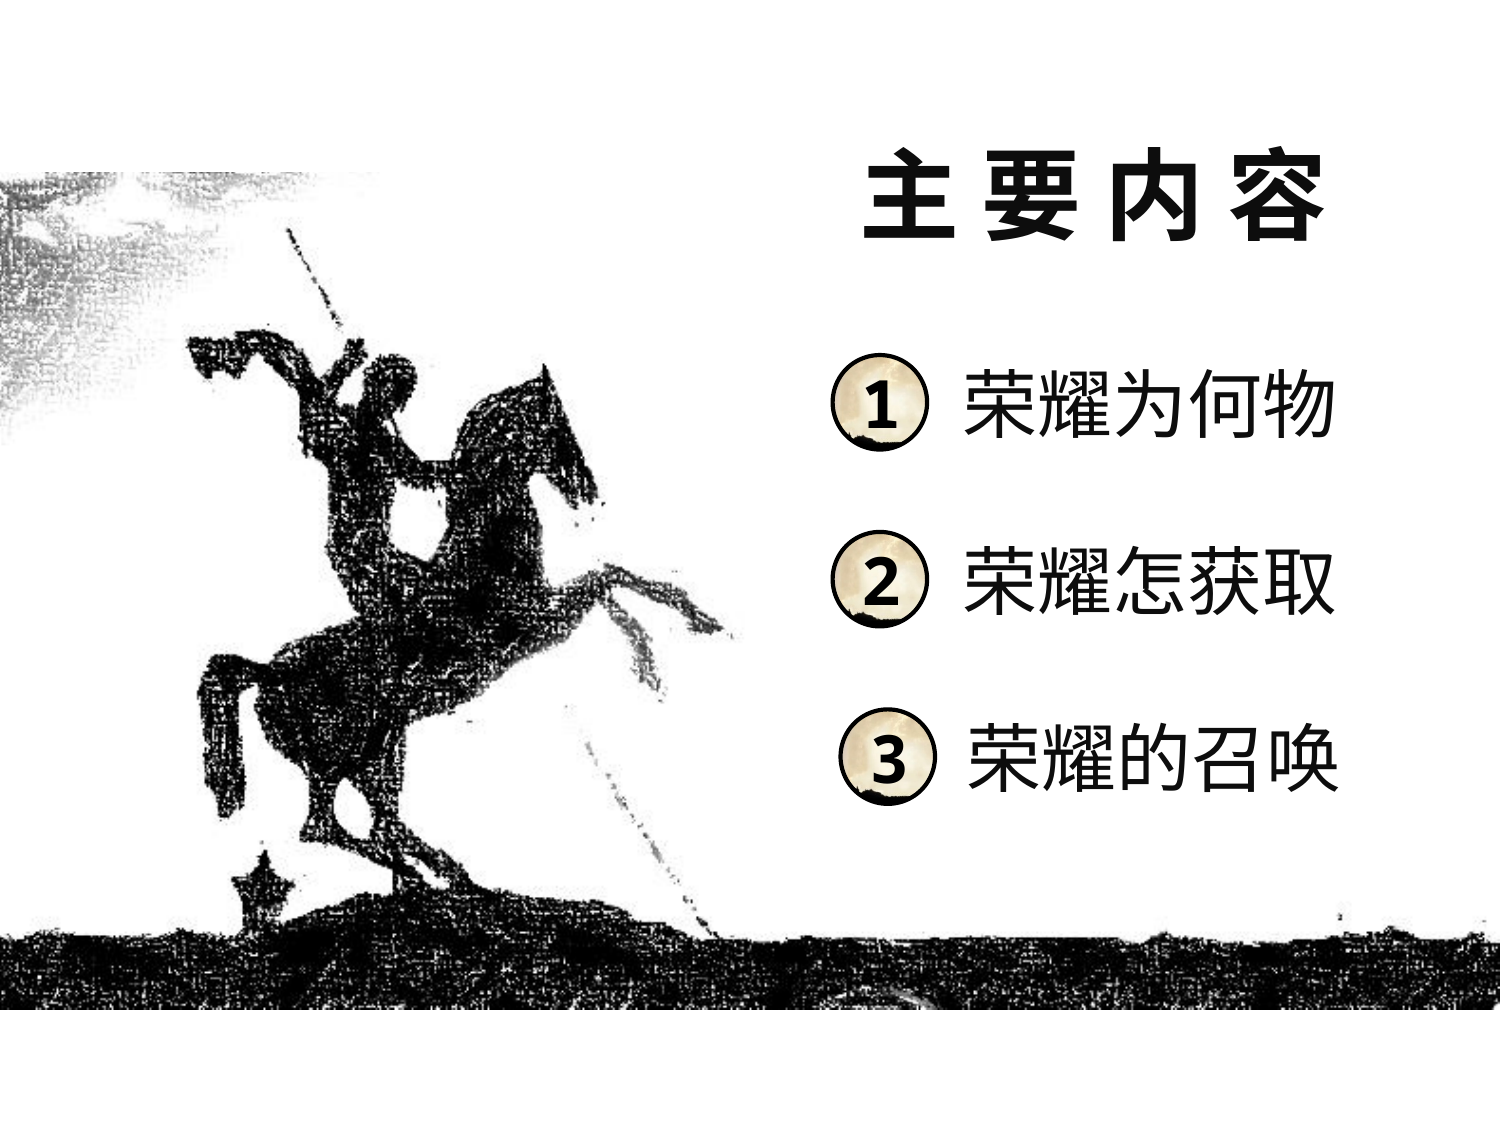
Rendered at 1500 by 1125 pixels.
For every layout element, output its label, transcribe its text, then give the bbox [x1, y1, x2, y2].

picture [0, 172, 1500, 1011]
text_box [840, 704, 1428, 811]
text_box 主 要 内 容 [844, 125, 1412, 171]
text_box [832, 349, 1408, 457]
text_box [832, 526, 1408, 634]
